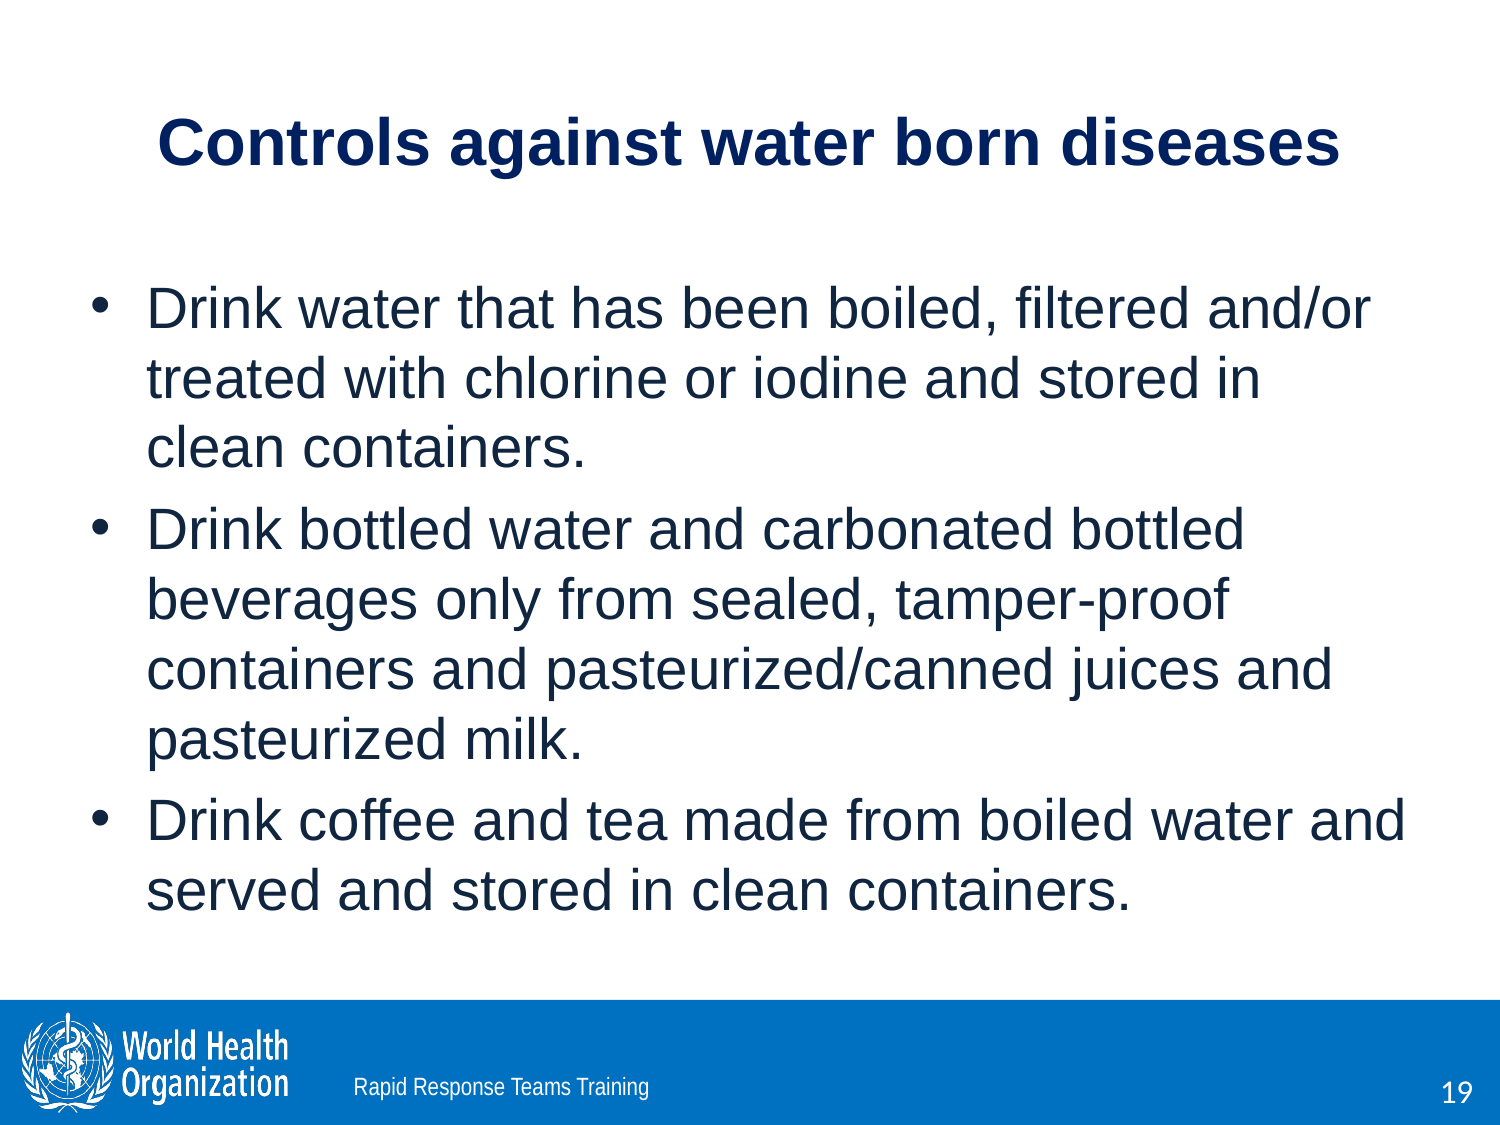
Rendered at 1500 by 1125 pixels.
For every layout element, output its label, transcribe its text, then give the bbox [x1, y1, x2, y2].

picture [21, 1012, 288, 1113]
title Controls against water born diseases [75, 45, 1425, 233]
list Drink water that has been boiled, filtered and/or treated with chlorine or iodine and stored in clean containers. Drink bottled water and carbonated bottled beverages only from sealed, tamper-proof containers and pasteurized/canned juices and pasteurized milk. Drink coffee and tea made from boiled water and served and stored in clean containers. [75, 262, 1425, 1005]
